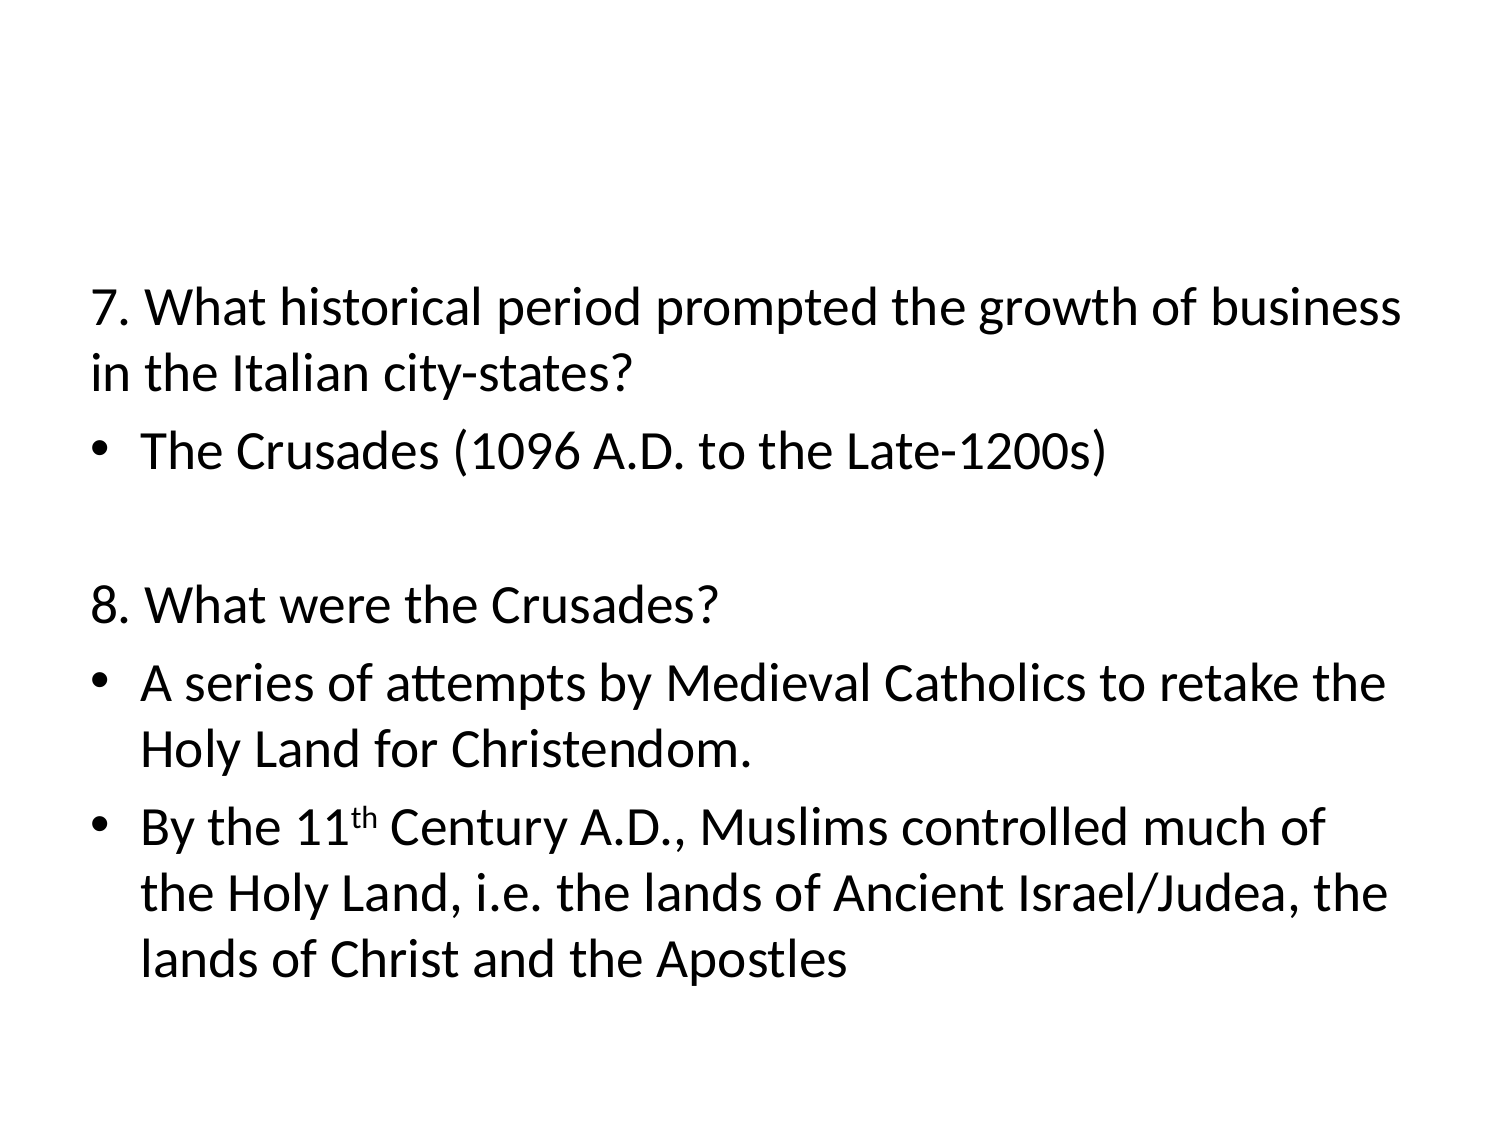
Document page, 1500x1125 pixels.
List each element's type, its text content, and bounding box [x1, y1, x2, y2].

list 7. What historical period prompted the growth of business in the Italian city-states? The Crusades (1096 A.D. to the Late-1200s) 8. What were the Crusades? A series of attempts by Medieval Catholics to retake the Holy Land for Christendom. By the 11th Century A.D., Muslims controlled much of the Holy Land, i.e. the lands of Ancient Israel/Judea, the lands of Christ and the Apostles [75, 262, 1425, 1005]
